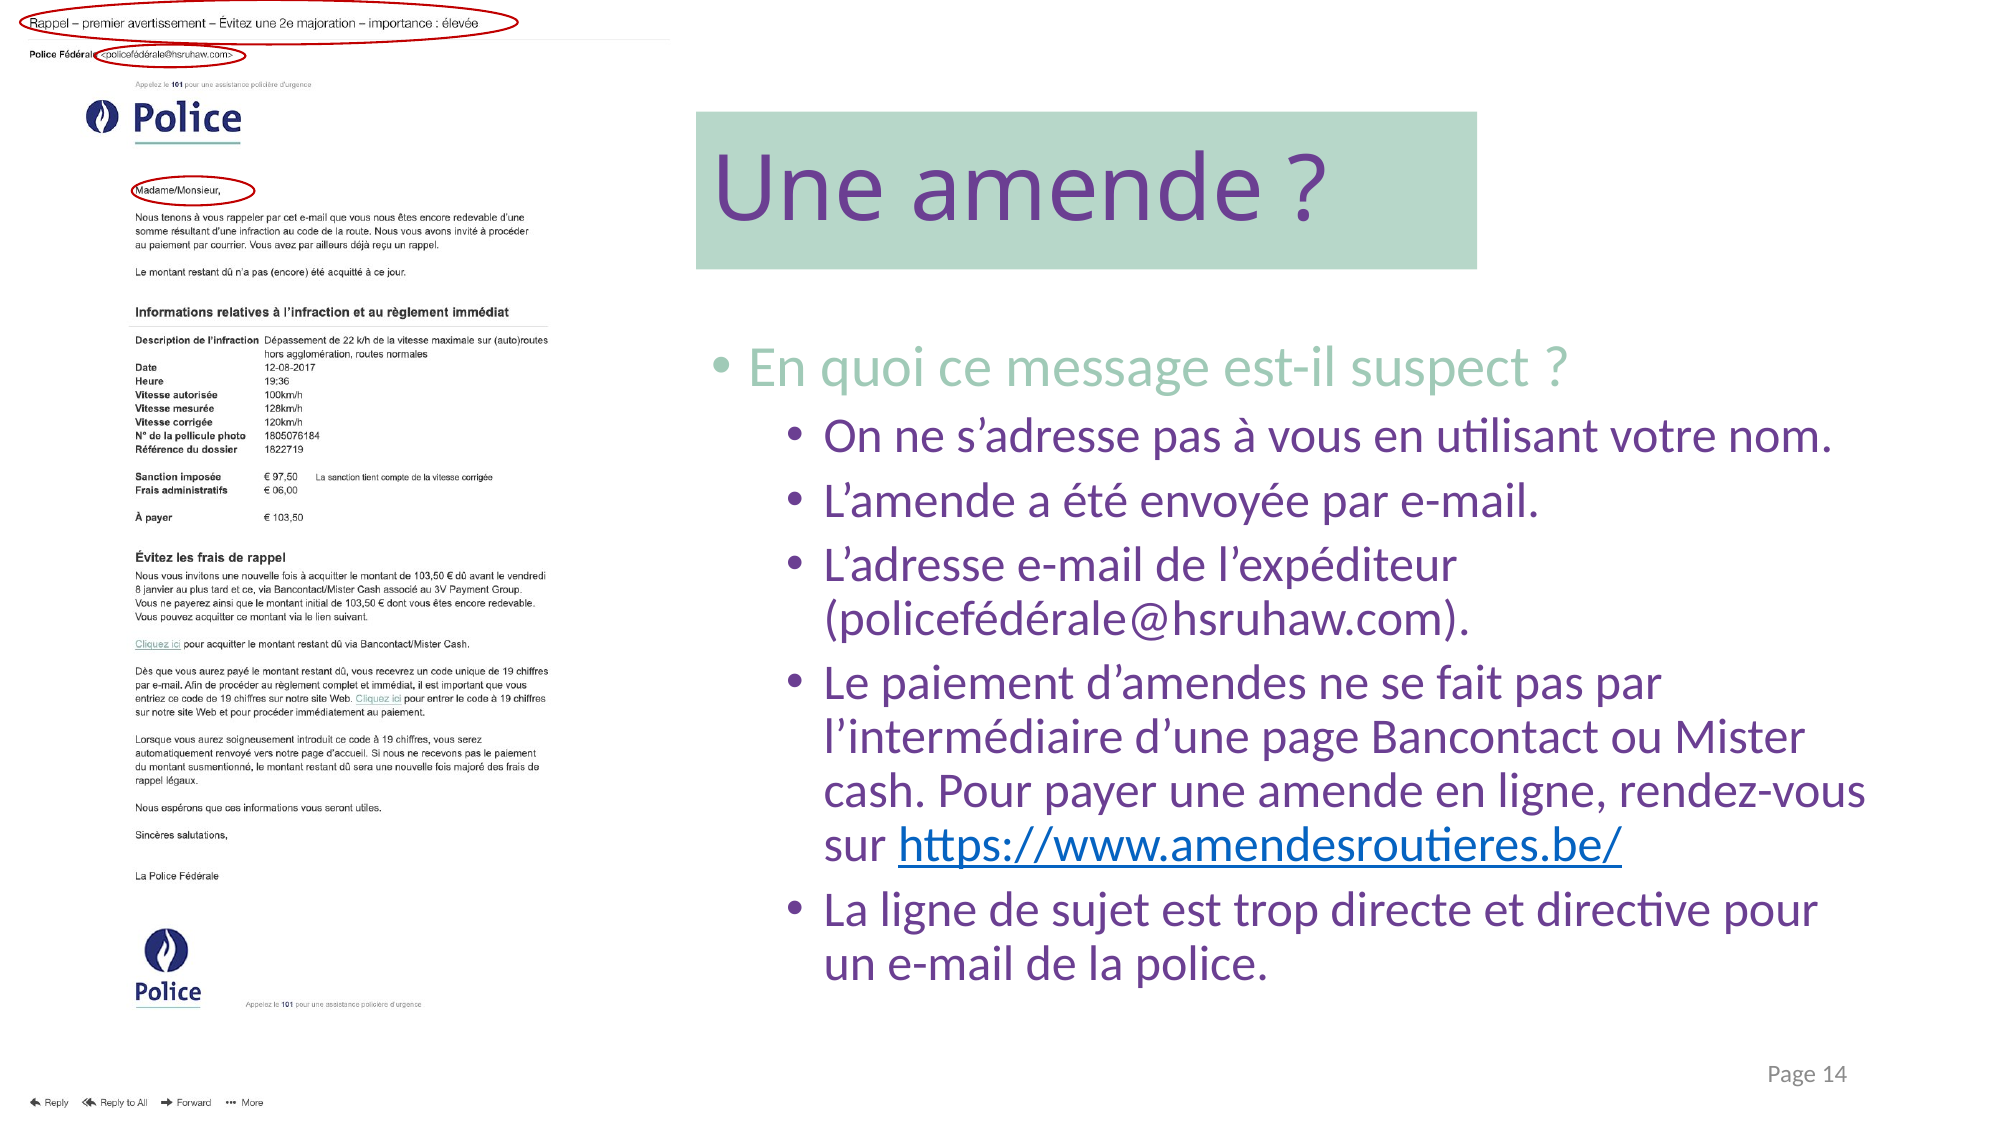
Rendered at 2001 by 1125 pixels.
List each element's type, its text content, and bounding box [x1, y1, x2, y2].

picture [0, 0, 696, 1125]
title Une amende ? [696, 111, 1478, 270]
slide_number Page 14 [1412, 1042, 1863, 1103]
list En quoi ce message est-il suspect ? On ne s’adresse pas à vous en utilisant votre nom. L’amende a été envoyée par e-mail. L’adresse e-mail de l’expéditeur (policefédérale@hsruhaw.com). Le paiement d’amendes ne se fait pas par l’intermédiaire d’une page Bancontact ou Mister cash. Pour payer une amende en ligne, rendez-vous sur https://www.amendesroutieres.be/ La ligne de sujet est trop directe et directive pour un e-mail de la police. [696, 328, 1886, 1043]
